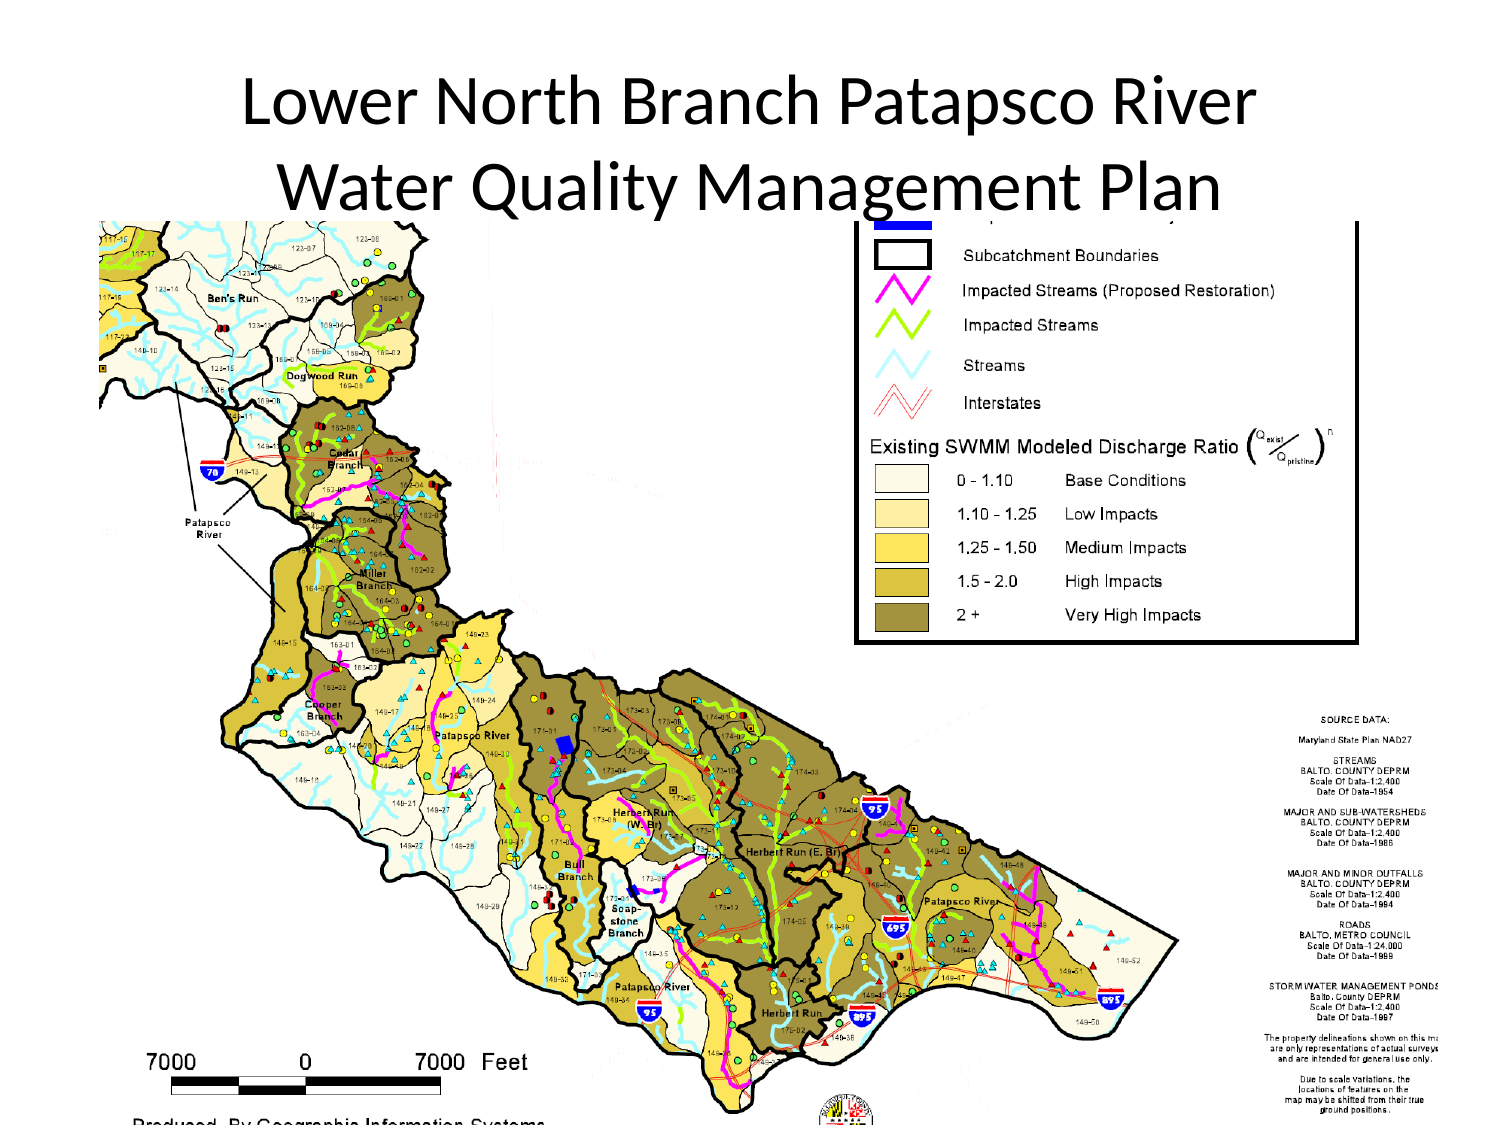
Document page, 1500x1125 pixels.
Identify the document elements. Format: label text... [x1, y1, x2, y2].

picture [99, 221, 1438, 1125]
title Lower North Branch Patapsco River Water Quality Management Plan [75, 45, 1425, 233]
